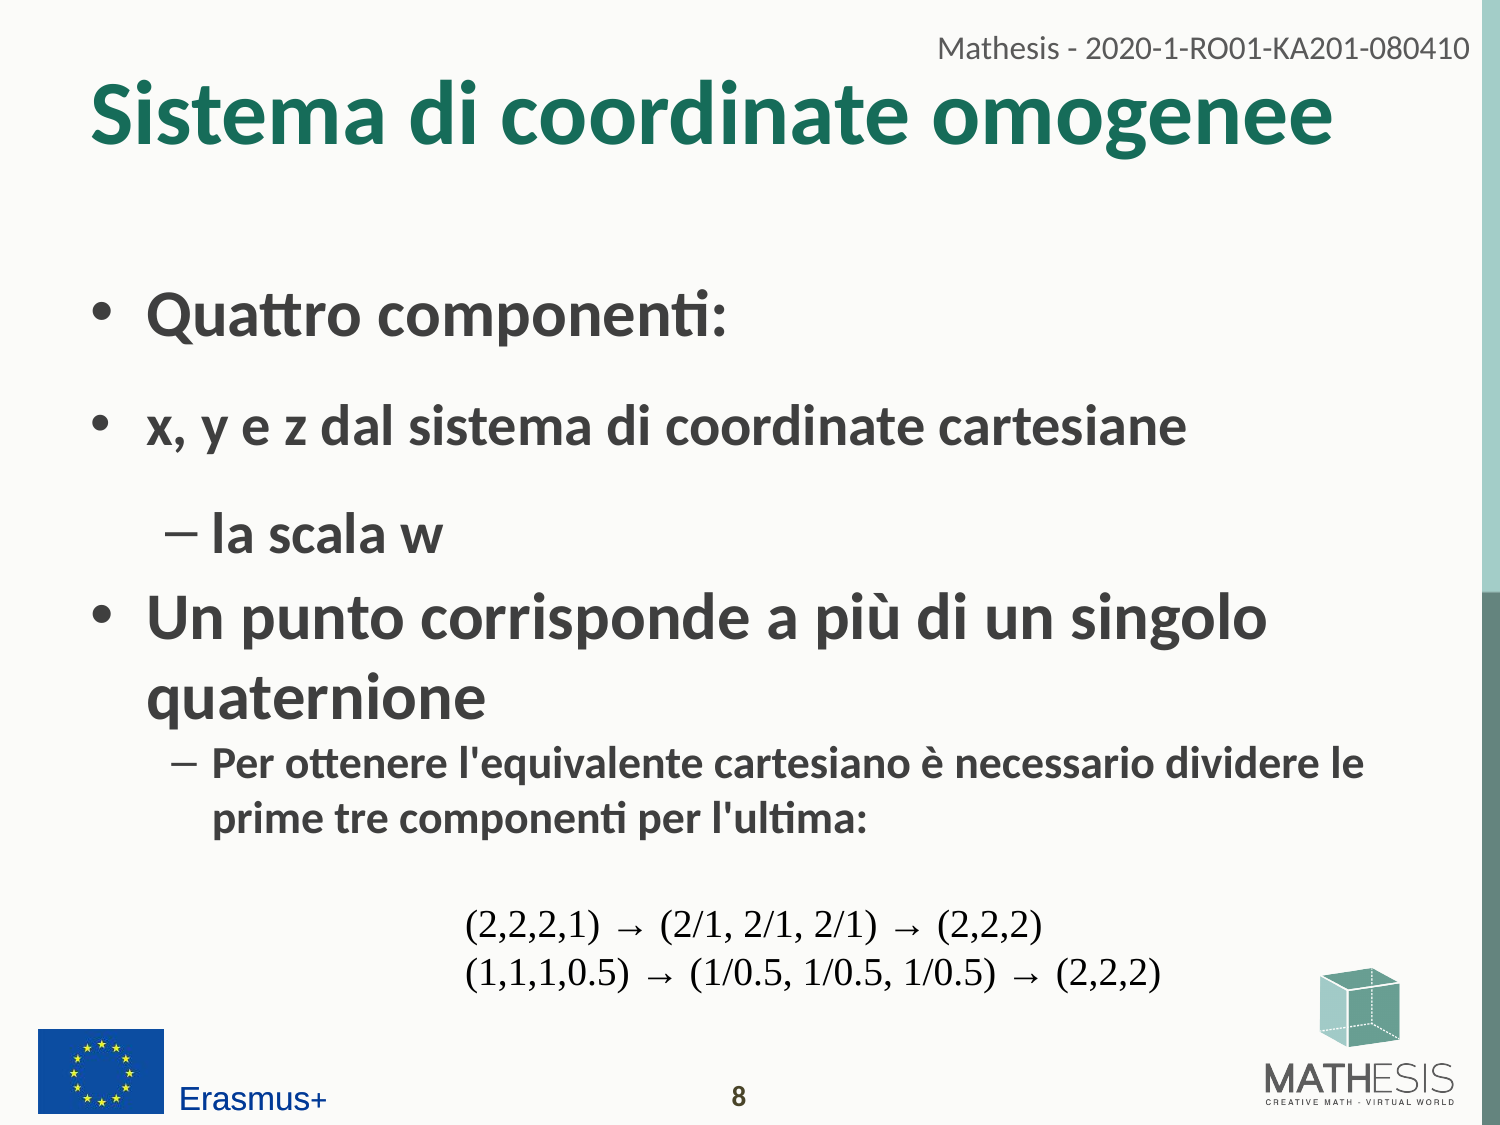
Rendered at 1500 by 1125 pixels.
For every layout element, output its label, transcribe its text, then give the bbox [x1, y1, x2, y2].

list Quattro componenti: x, y e z dal sistema di coordinate cartesiane la scala w Un punto corrisponde a più di un singolo quaternione Per ottenere l'equivalente cartesiano è necessario dividere le prime tre componenti per l'ultima: (2,2,2,1) → (2/1, 2/1, 2/1) → (2,2,2) (1,1,1,0.5) → (1/0.5, 1/0.5, 1/0.5) → (2,2,2) [75, 262, 1425, 1005]
picture [38, 1029, 164, 1114]
title Sistema di coordinate omogenee [75, 45, 1425, 233]
